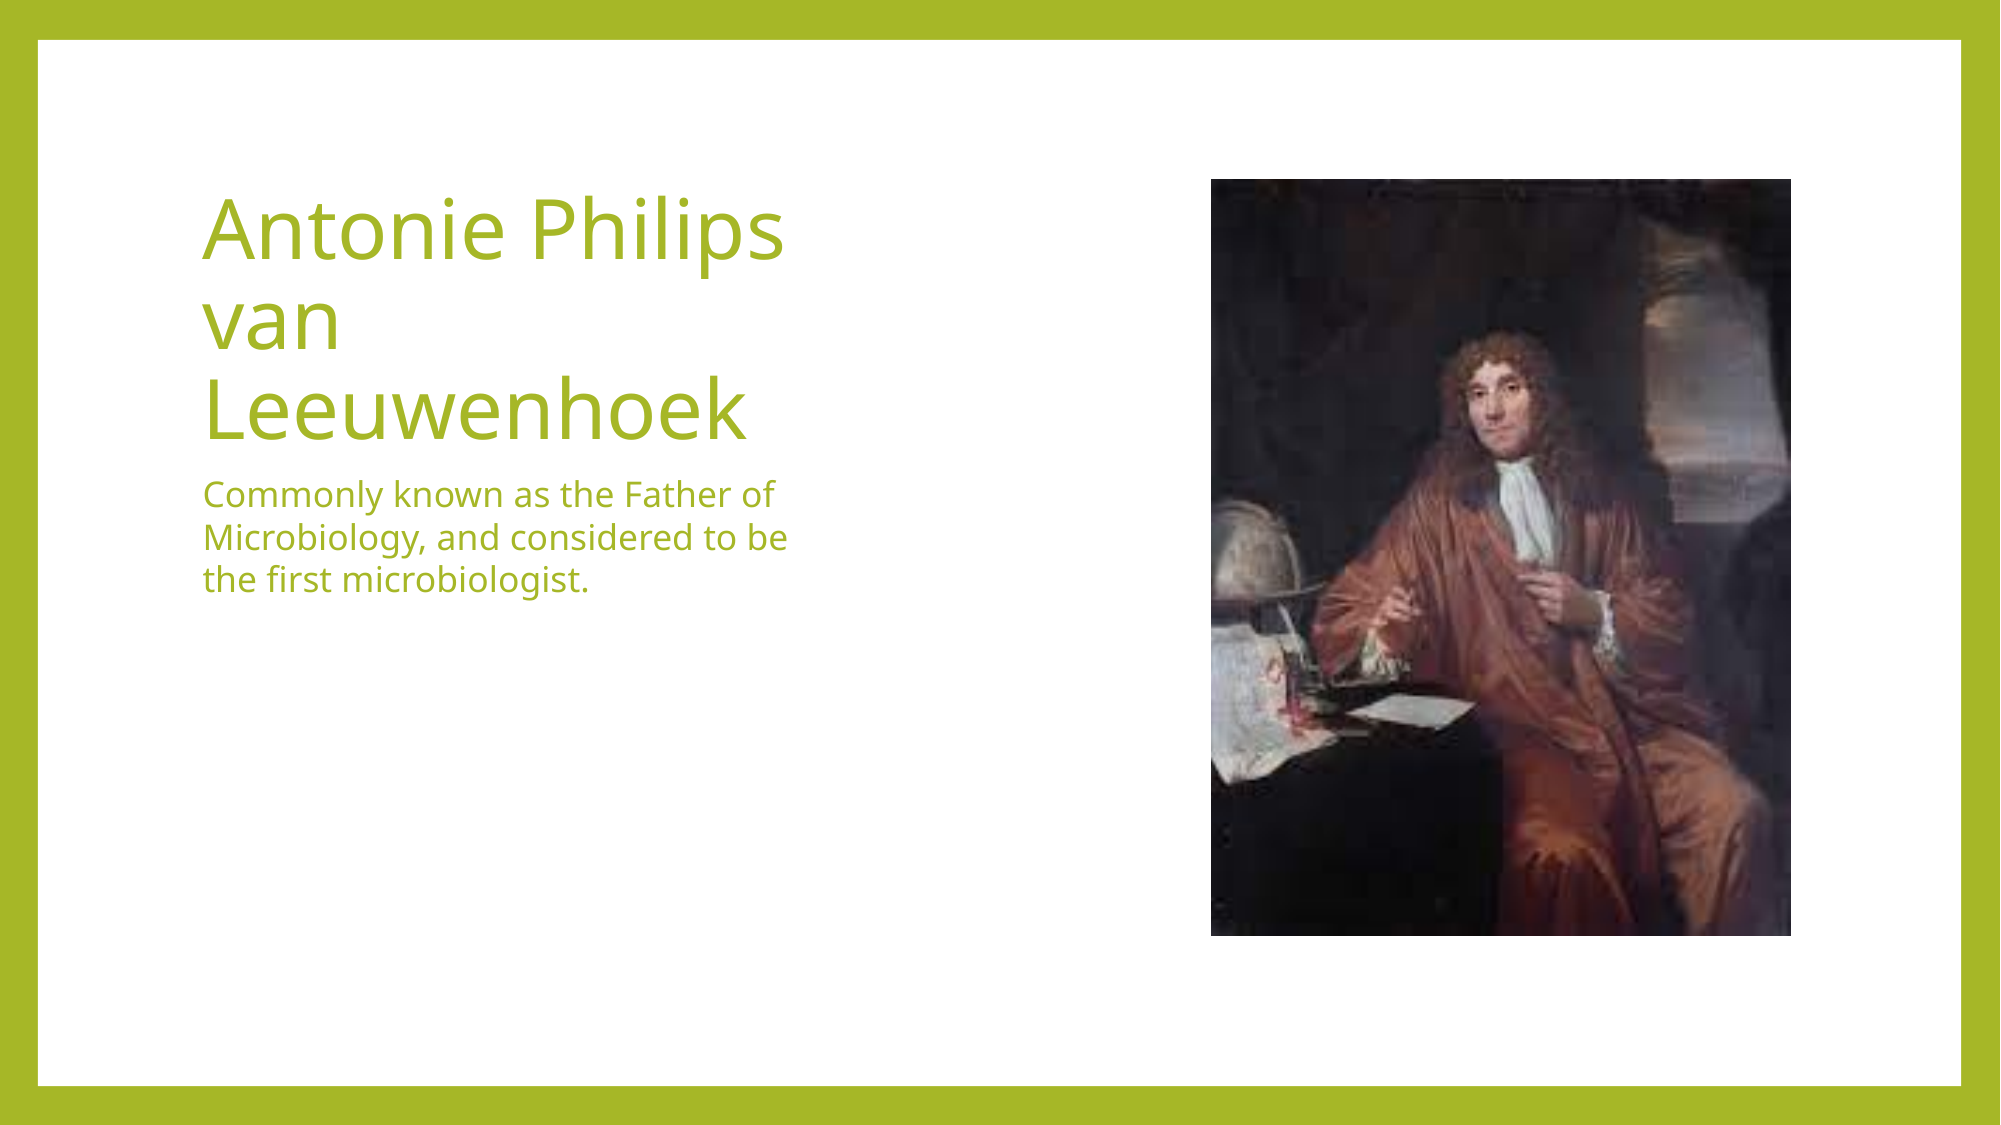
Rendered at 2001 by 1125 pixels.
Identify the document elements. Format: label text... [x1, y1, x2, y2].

list Commonly known as the Father of Microbiology, and considered to be the first microbiologist. [187, 464, 833, 960]
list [1210, 179, 1792, 936]
title Antonie Philips van Leeuwenhoek [187, 179, 833, 464]
